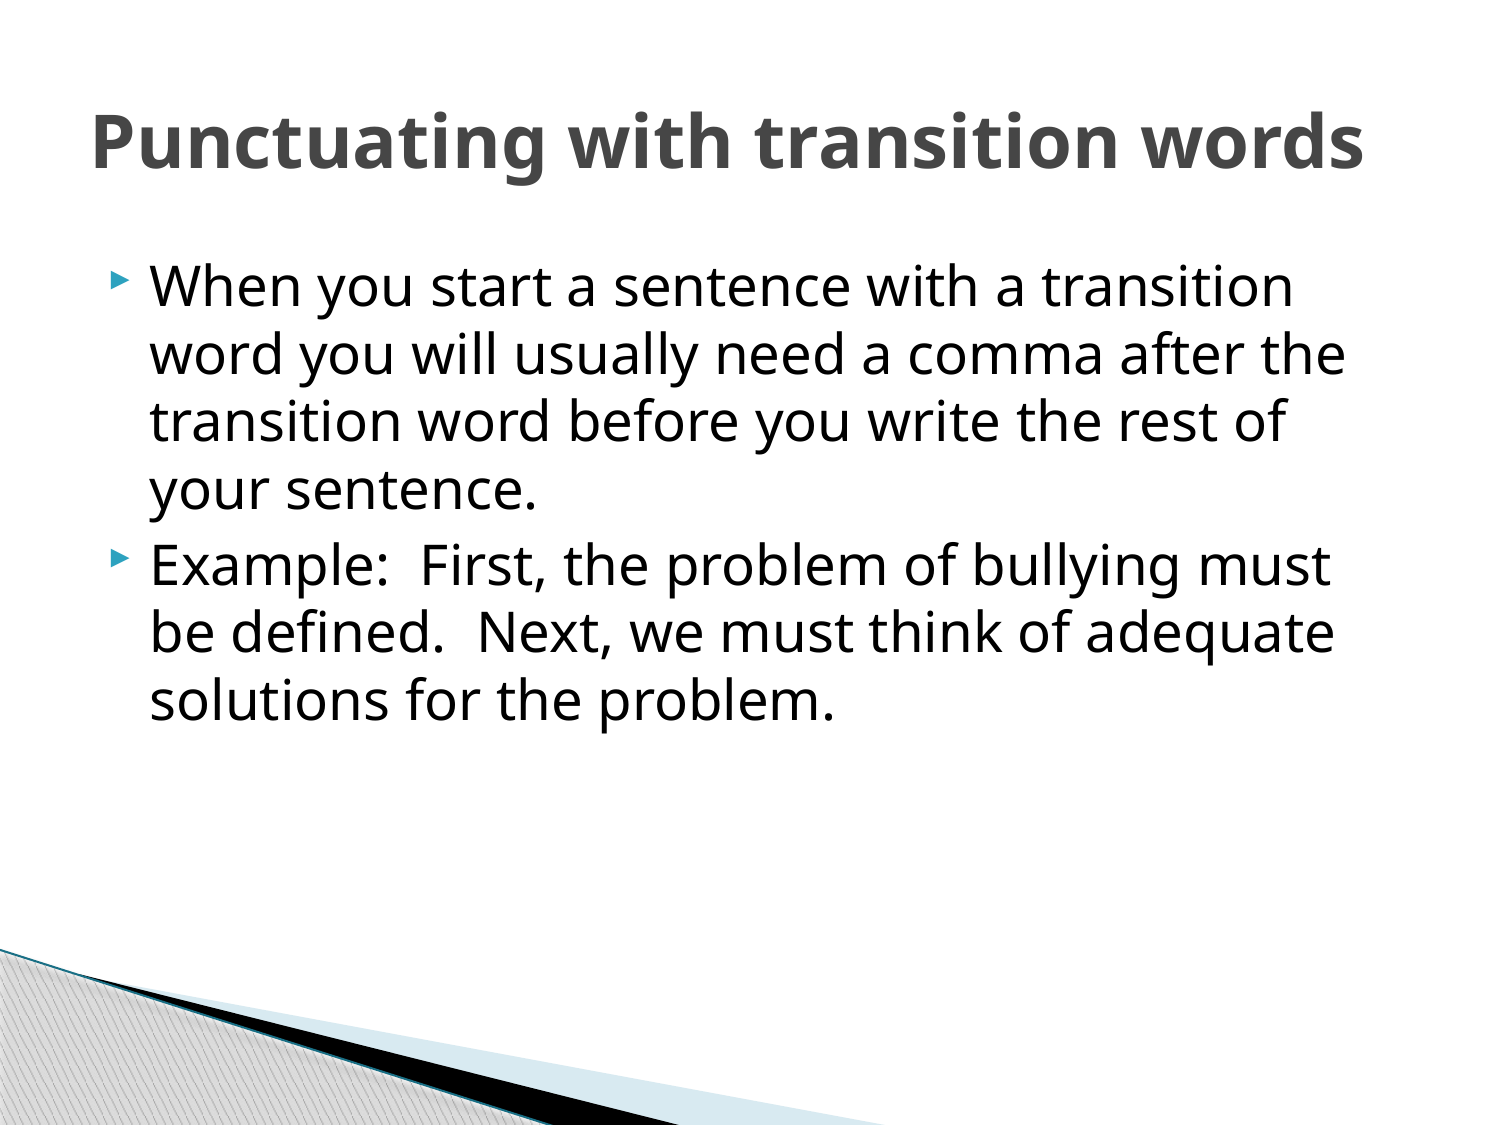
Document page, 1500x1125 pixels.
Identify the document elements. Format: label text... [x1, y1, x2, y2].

list When you start a sentence with a transition word you will usually need a comma after the transition word before you write the rest of your sentence. Example: First, the problem of bullying must be defined. Next, we must think of adequate solutions for the problem. [75, 243, 1425, 986]
title Punctuating with transition words [75, 45, 1425, 233]
